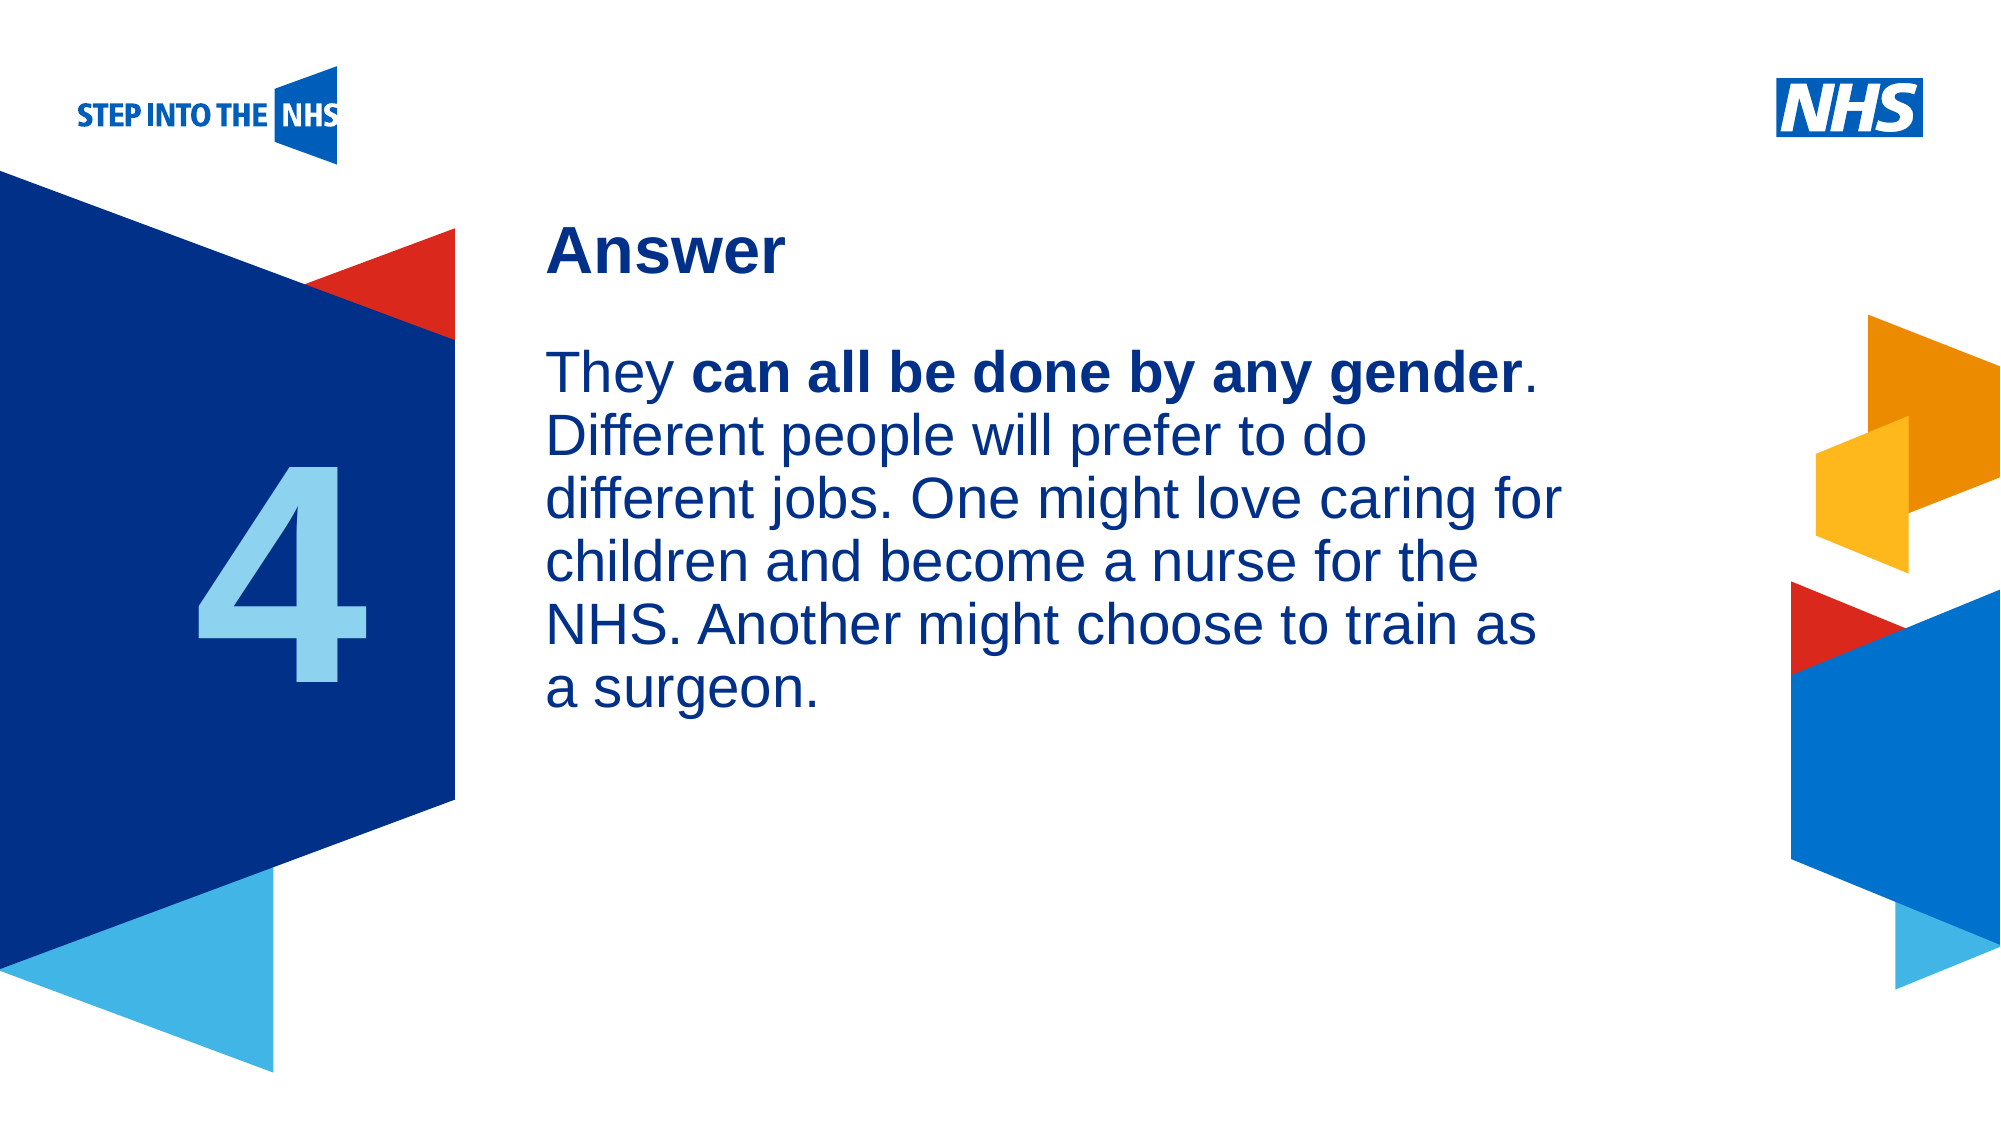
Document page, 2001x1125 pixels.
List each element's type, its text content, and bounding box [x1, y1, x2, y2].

title Answer [545, 216, 1812, 307]
text_box 4 [194, 412, 401, 713]
text_box They can all be done by any gender. Different people will prefer to do different jobs. One might love caring for children and become a nurse for the NHS. Another might choose to train as a surgeon. [545, 342, 1577, 937]
